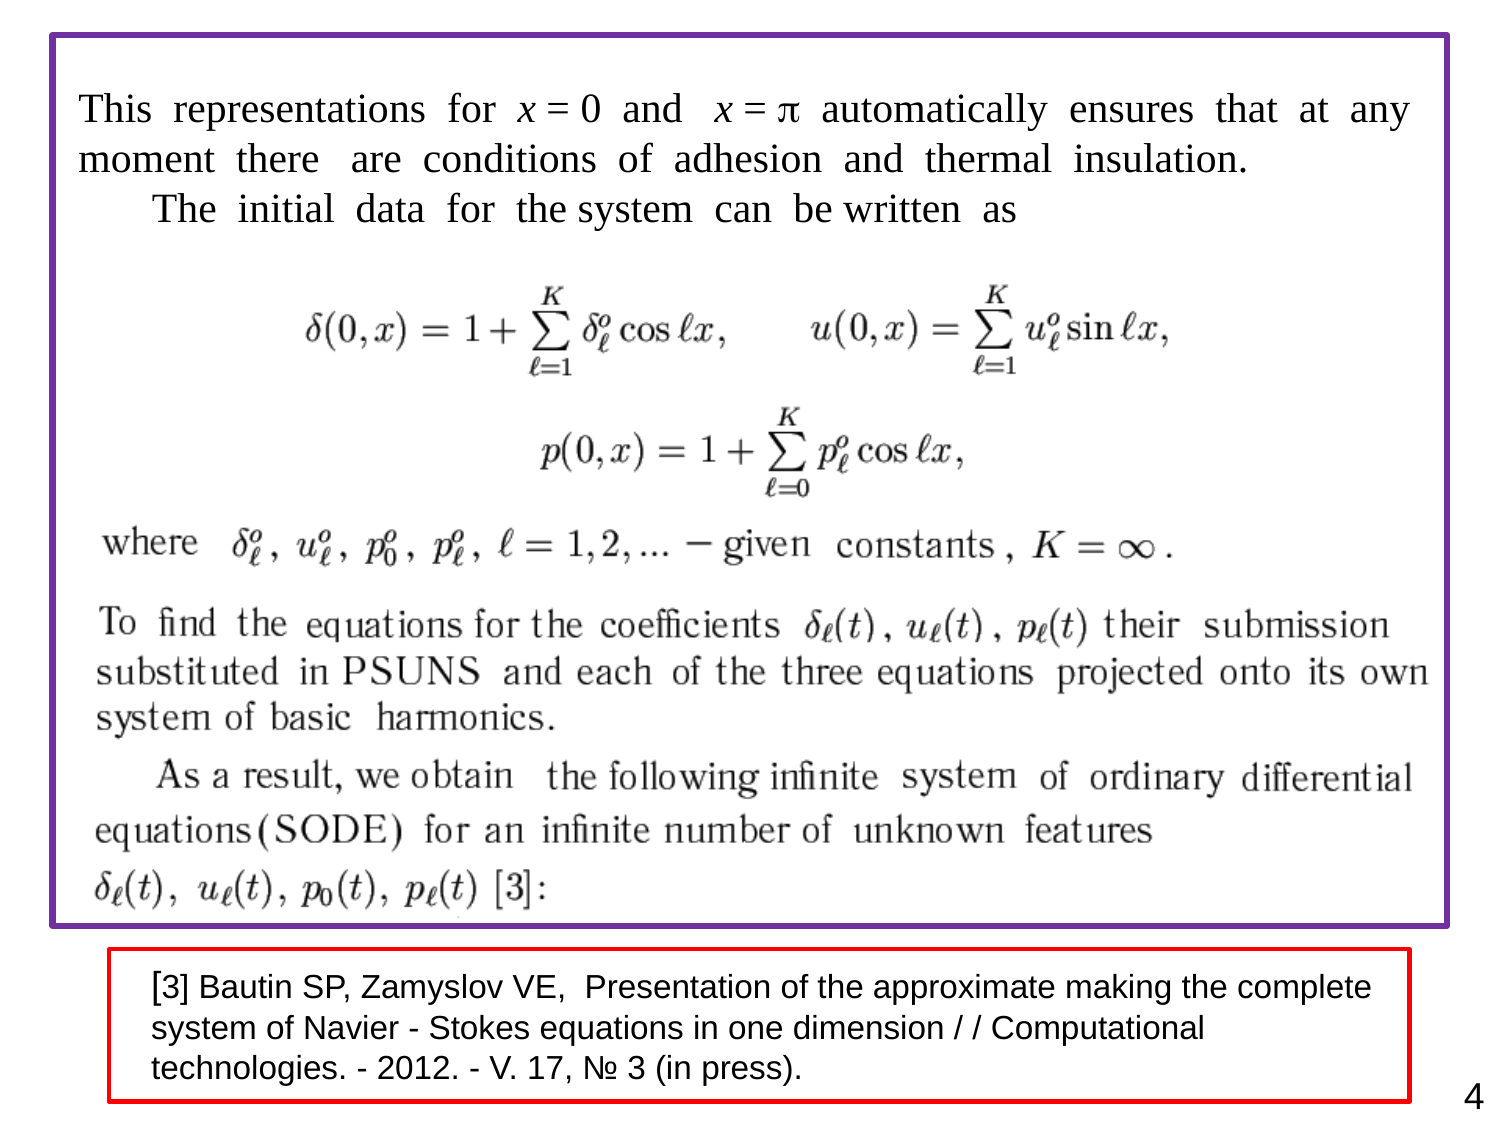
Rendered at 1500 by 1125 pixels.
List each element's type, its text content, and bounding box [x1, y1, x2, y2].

text_box [50, 33, 1449, 928]
picture [87, 269, 1462, 926]
text_box 4 [1449, 1064, 1500, 1124]
text_box [107, 947, 1412, 1104]
text_box [3] Bautin SP, Zamyslov VE, Presentation of the approximate making the complete system of Navier - Stokes equations in one dimension / / Computational technologies. - 2012. - V. 17, № 3 (in press). [136, 954, 1426, 1094]
